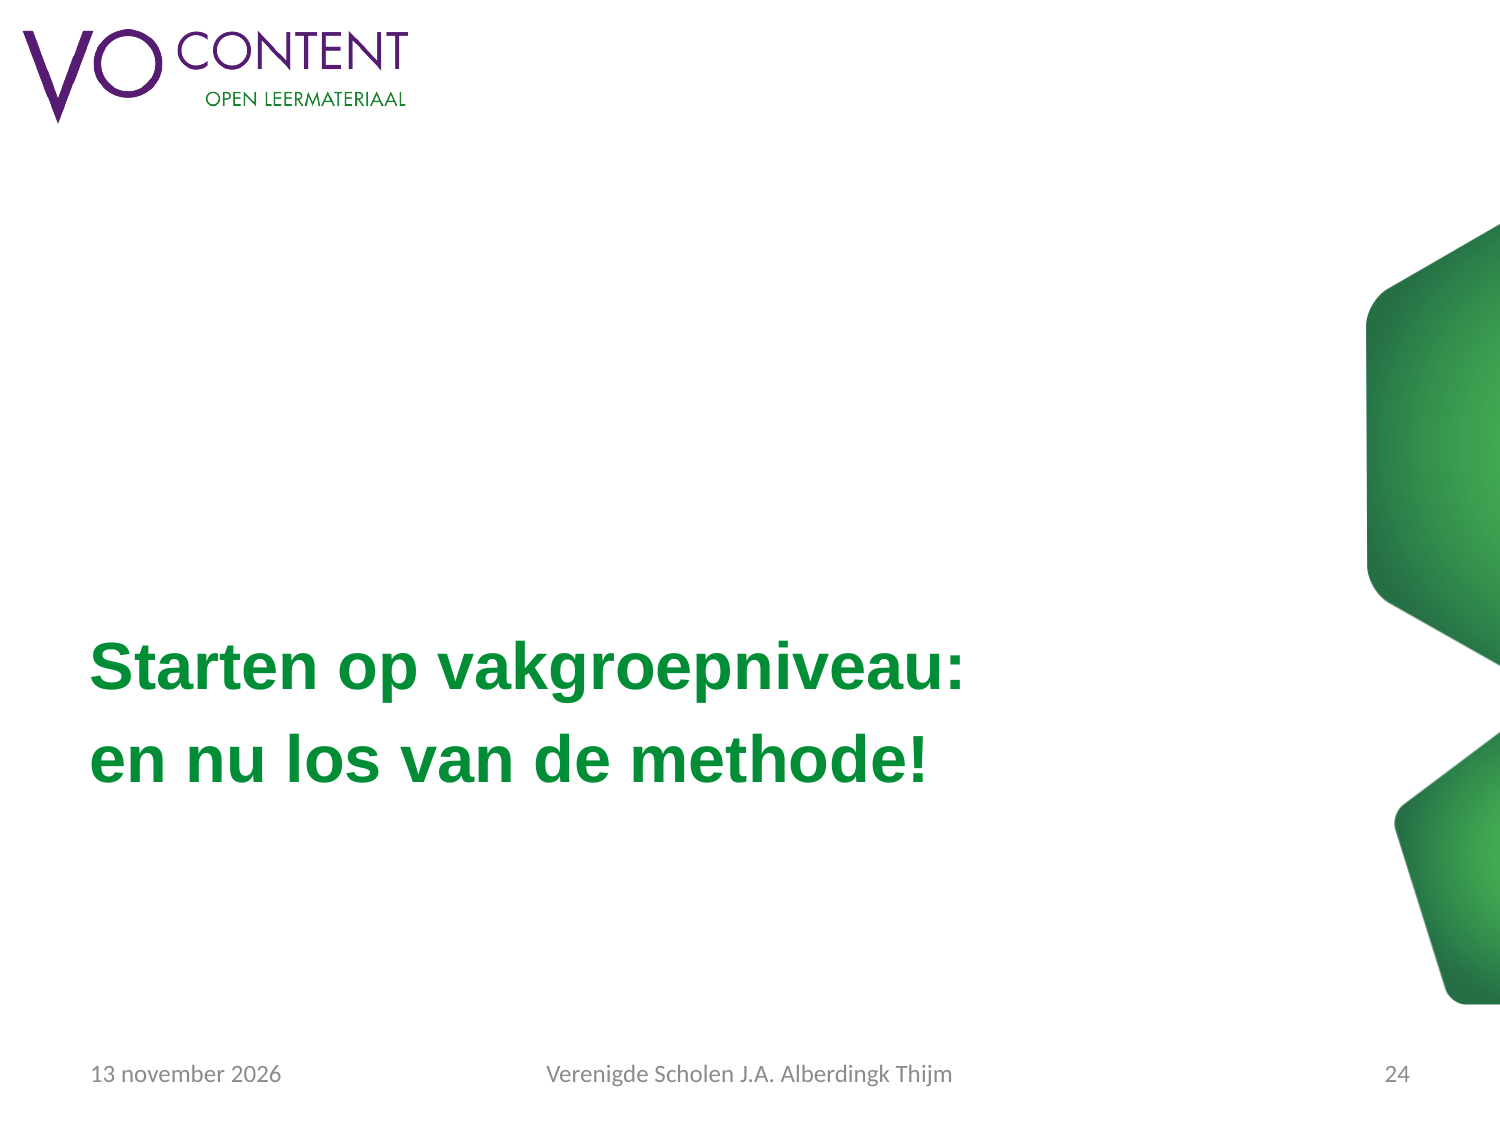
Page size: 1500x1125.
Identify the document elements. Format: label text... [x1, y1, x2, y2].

picture [1366, 222, 1500, 1005]
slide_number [75, 1042, 425, 1103]
slide_number 24 [1074, 1042, 1425, 1103]
list Starten op vakgroepniveau: en nu los van de methode! [75, 615, 1239, 947]
footer Verenigde Scholen J.A. Alberdingk Thijm [512, 1042, 988, 1103]
picture [22, 29, 408, 124]
